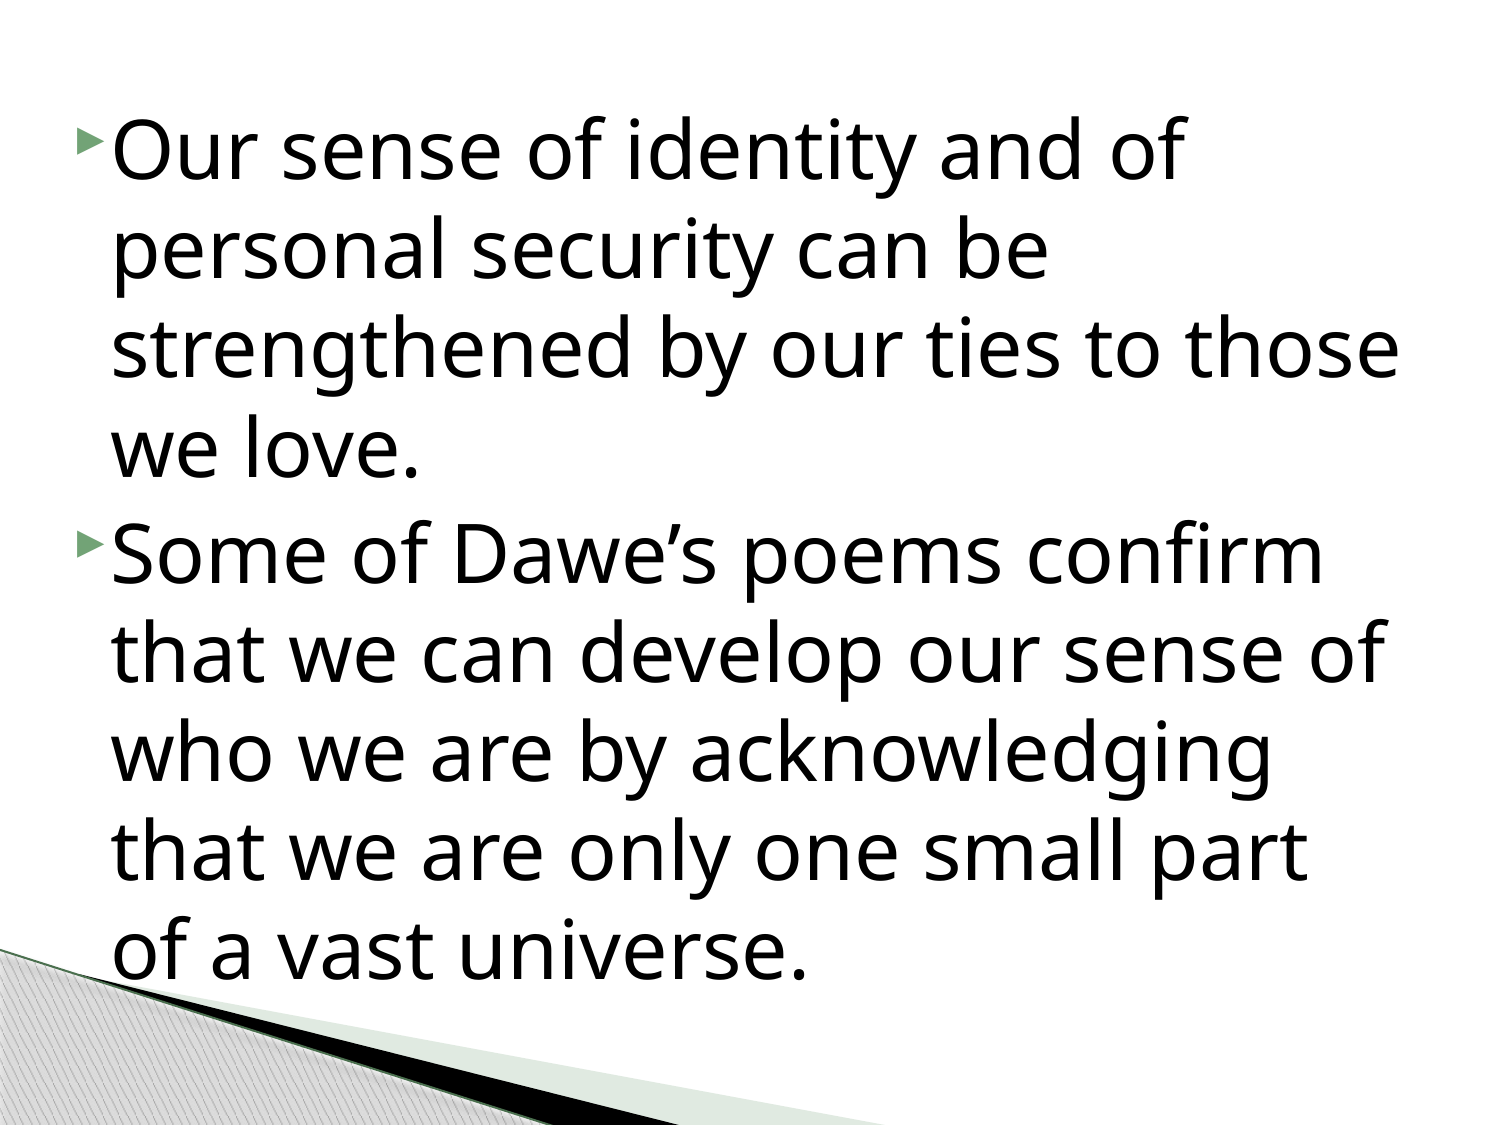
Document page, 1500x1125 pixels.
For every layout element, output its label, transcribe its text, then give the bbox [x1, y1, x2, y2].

list Our sense of identity and of personal security can be strengthened by our ties to those we love. Some of Dawe’s poems confirm that we can develop our sense of who we are by acknowledging that we are only one small part of a vast universe. [41, 90, 1425, 1083]
